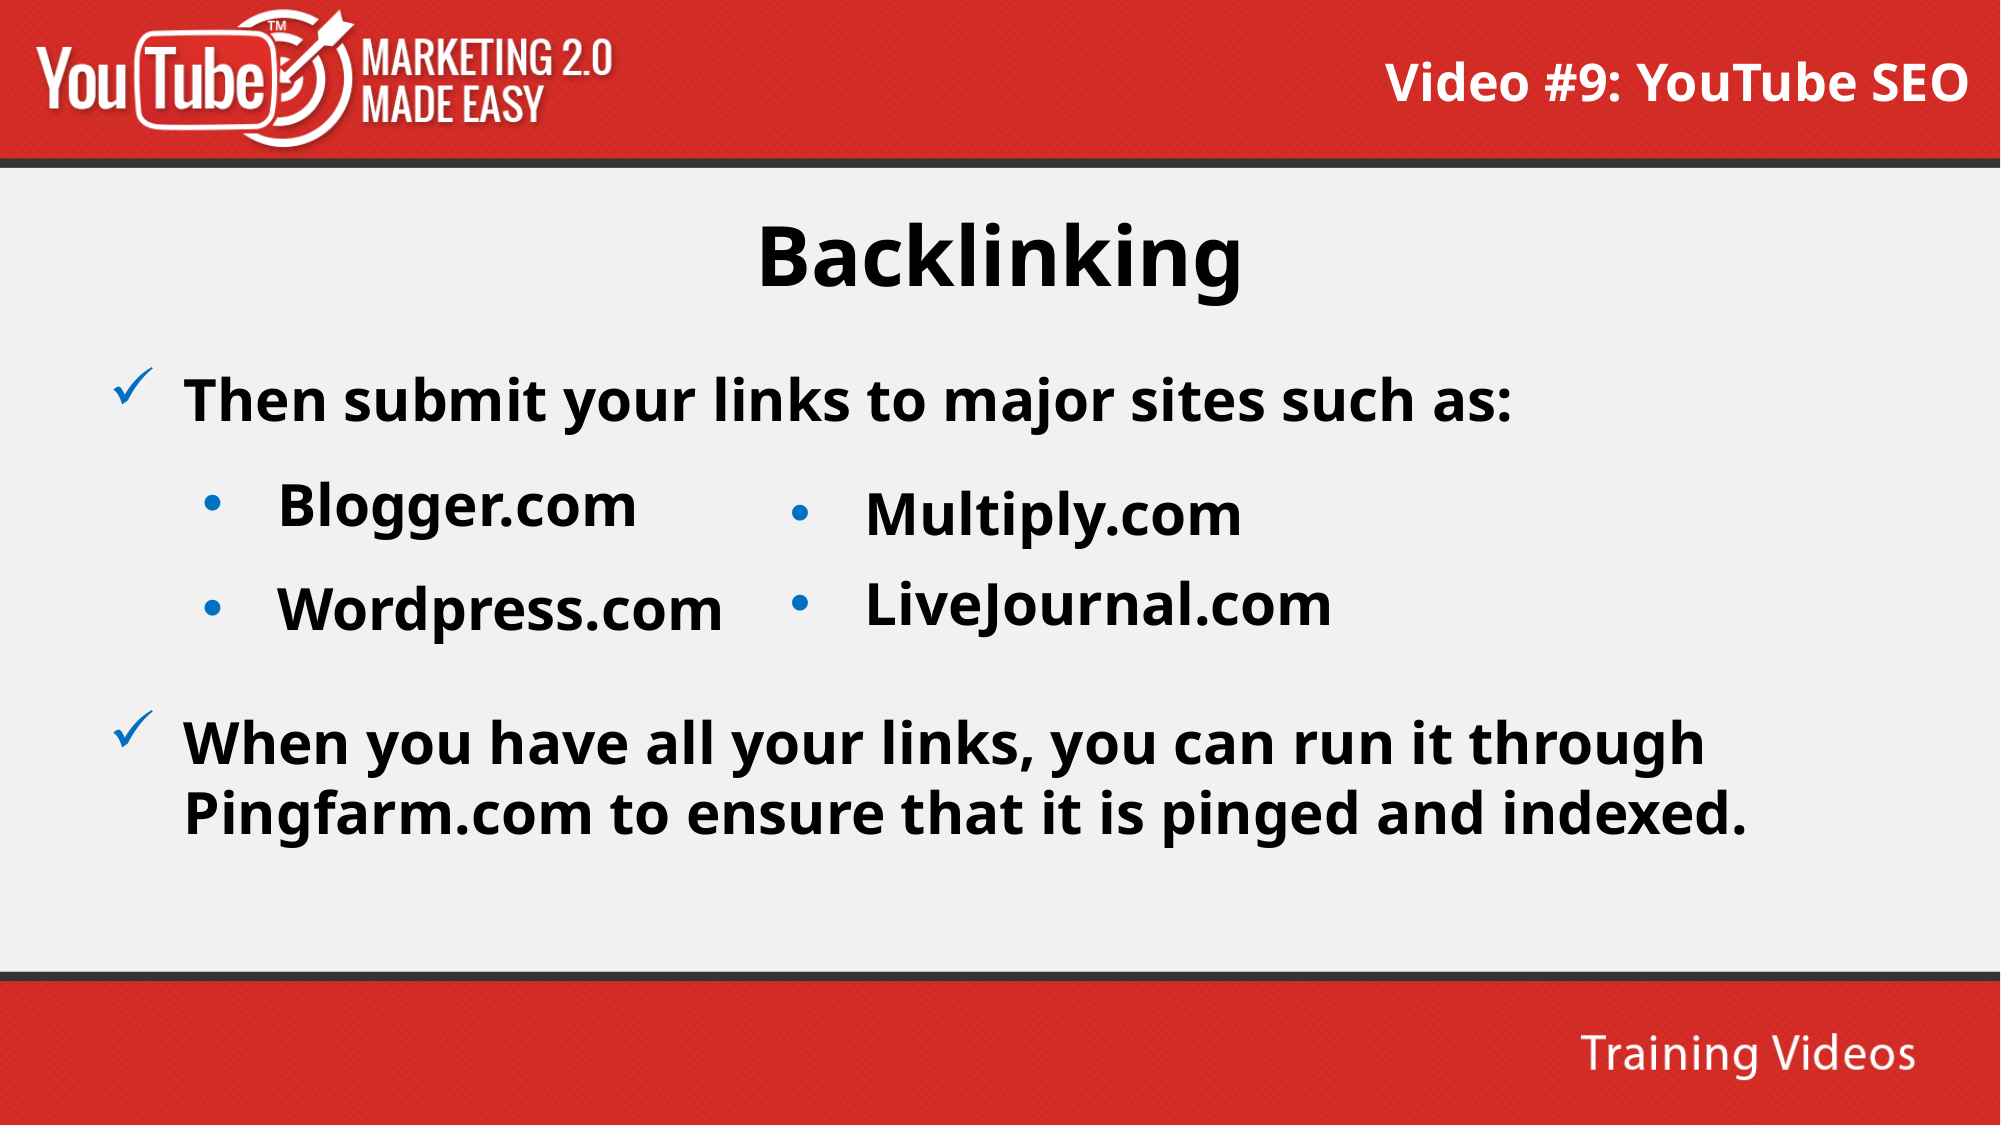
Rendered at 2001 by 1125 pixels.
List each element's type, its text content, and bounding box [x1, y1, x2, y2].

text_box Then submit your links to major sites such as: [93, 356, 1947, 441]
text_box Multiply.com [774, 469, 1532, 555]
picture [0, 0, 2001, 1125]
text_box Backlinking [316, 180, 1685, 311]
text_box LiveJournal.com [774, 559, 1532, 645]
text_box Blogger.com [187, 460, 945, 546]
text_box When you have all your links, you can run it through Pingfarm.com to ensure that it is pinged and indexed. [93, 698, 1947, 854]
text_box Wordpress.com [187, 564, 945, 650]
text_box Video #9: YouTube SEO [855, 41, 1986, 119]
